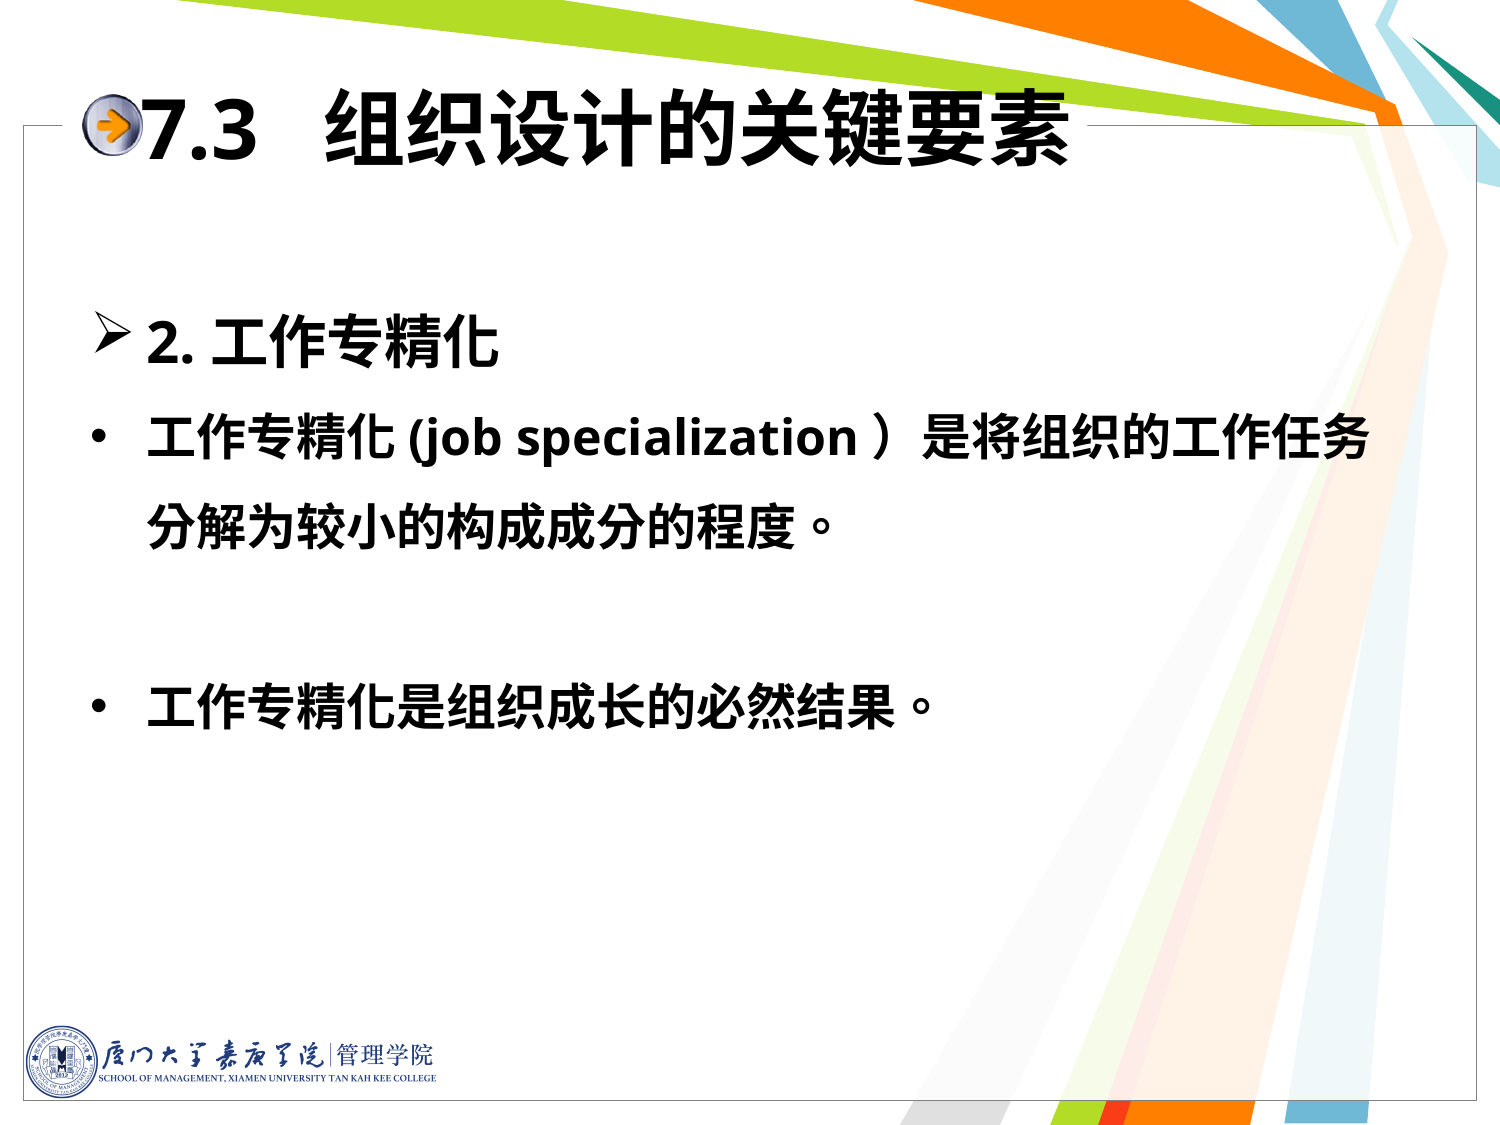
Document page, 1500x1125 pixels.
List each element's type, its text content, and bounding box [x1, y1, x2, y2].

picture [24, 1024, 438, 1100]
title 7.3 组织设计的关键要素 [125, 32, 1159, 220]
list 2.工作专精化 工作专精化(job specialization）是将组织的工作任务分解为较小的构成成分的程度。 工作专精化是组织成长的必然结果。 [75, 262, 1425, 1005]
picture [82, 94, 125, 156]
